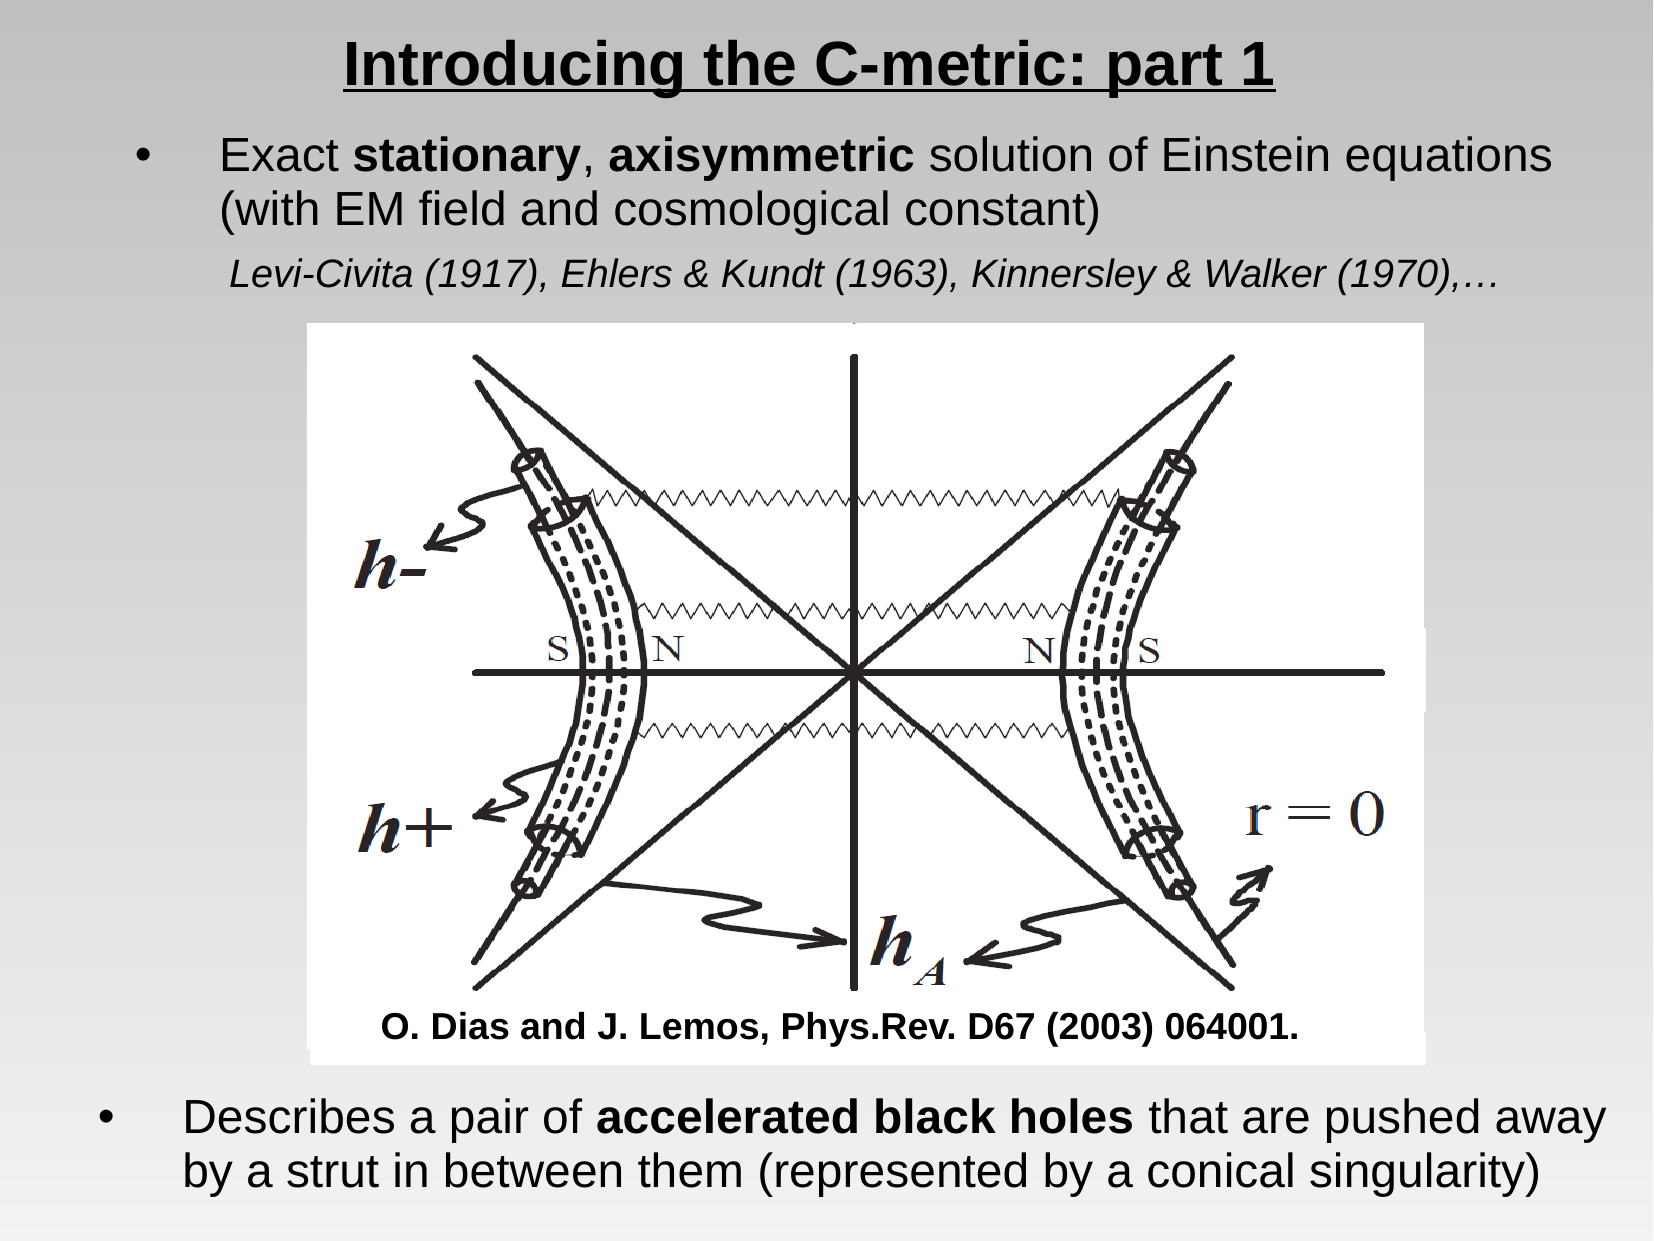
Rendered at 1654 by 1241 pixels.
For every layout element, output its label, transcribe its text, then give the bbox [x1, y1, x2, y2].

text_box Levi-Civita (1917), Ehlers & Kundt (1963), Kinnersley & Walker (1970),… [214, 244, 1597, 304]
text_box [306, 323, 1425, 1063]
text_box Describes a pair of accelerated black holes that are pushed away by a strut in between them (represented by a conical singularity) [83, 1083, 1653, 1206]
text_box Introducing the C-metric: part 1 [48, 22, 1572, 125]
text_box Exact stationary, axisymmetric solution of Einstein equations (with EM field and cosmological constant) [119, 121, 1597, 244]
